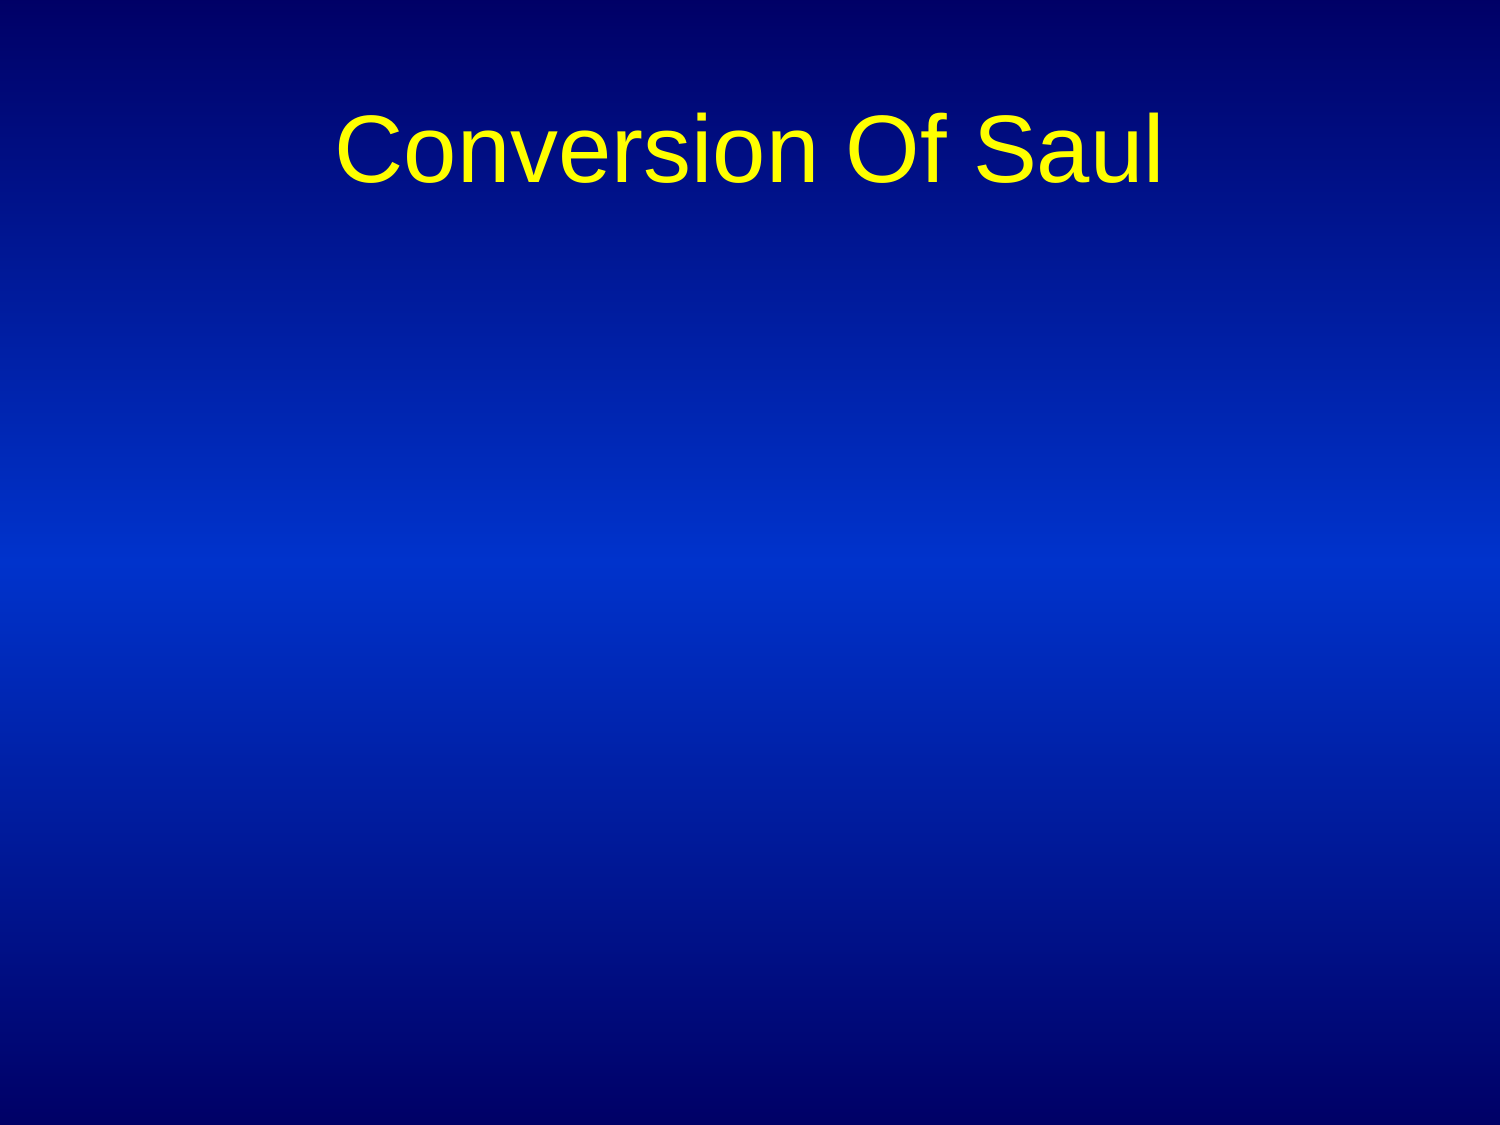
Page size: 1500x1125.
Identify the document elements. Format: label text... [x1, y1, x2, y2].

title Conversion Of Saul [37, 50, 1463, 238]
